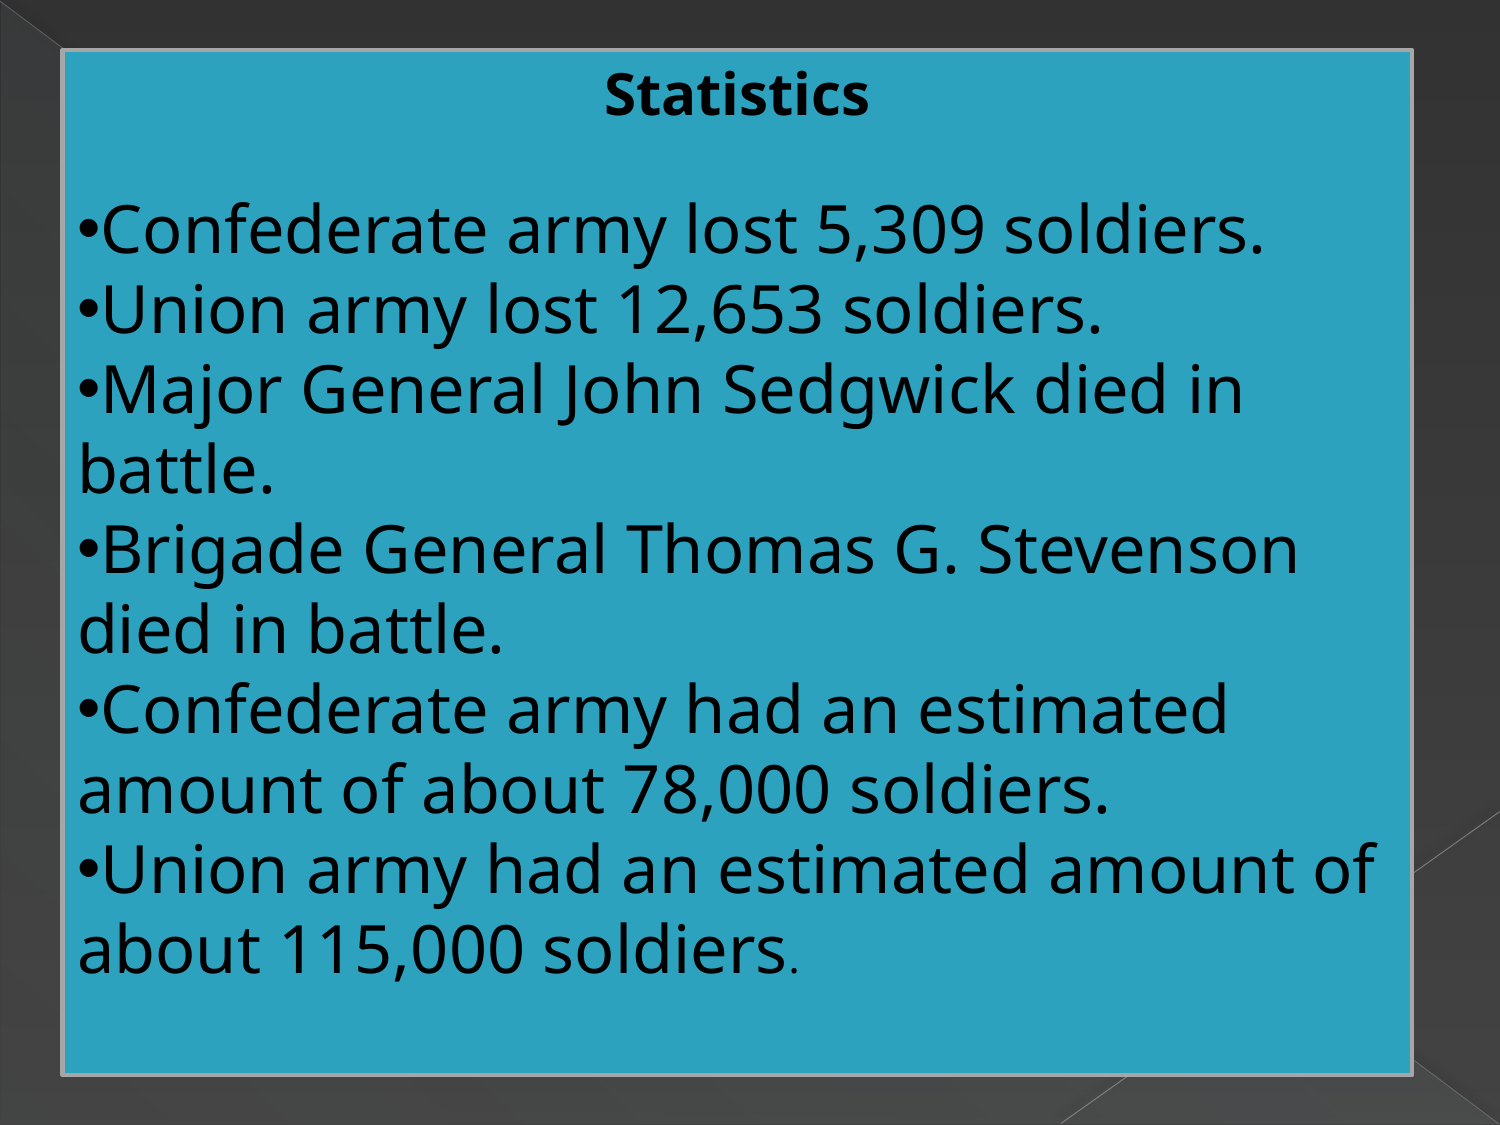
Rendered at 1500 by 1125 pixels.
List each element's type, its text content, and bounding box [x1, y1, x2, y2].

text_box Statistics Confederate army lost 5,309 soldiers. Union army lost 12,653 soldiers. Major General John Sedgwick died in battle. Brigade General Thomas G. Stevenson died in battle. Confederate army had an estimated amount of about 78,000 soldiers. Union army had an estimated amount of about 115,000 soldiers. [60, 48, 1414, 1077]
